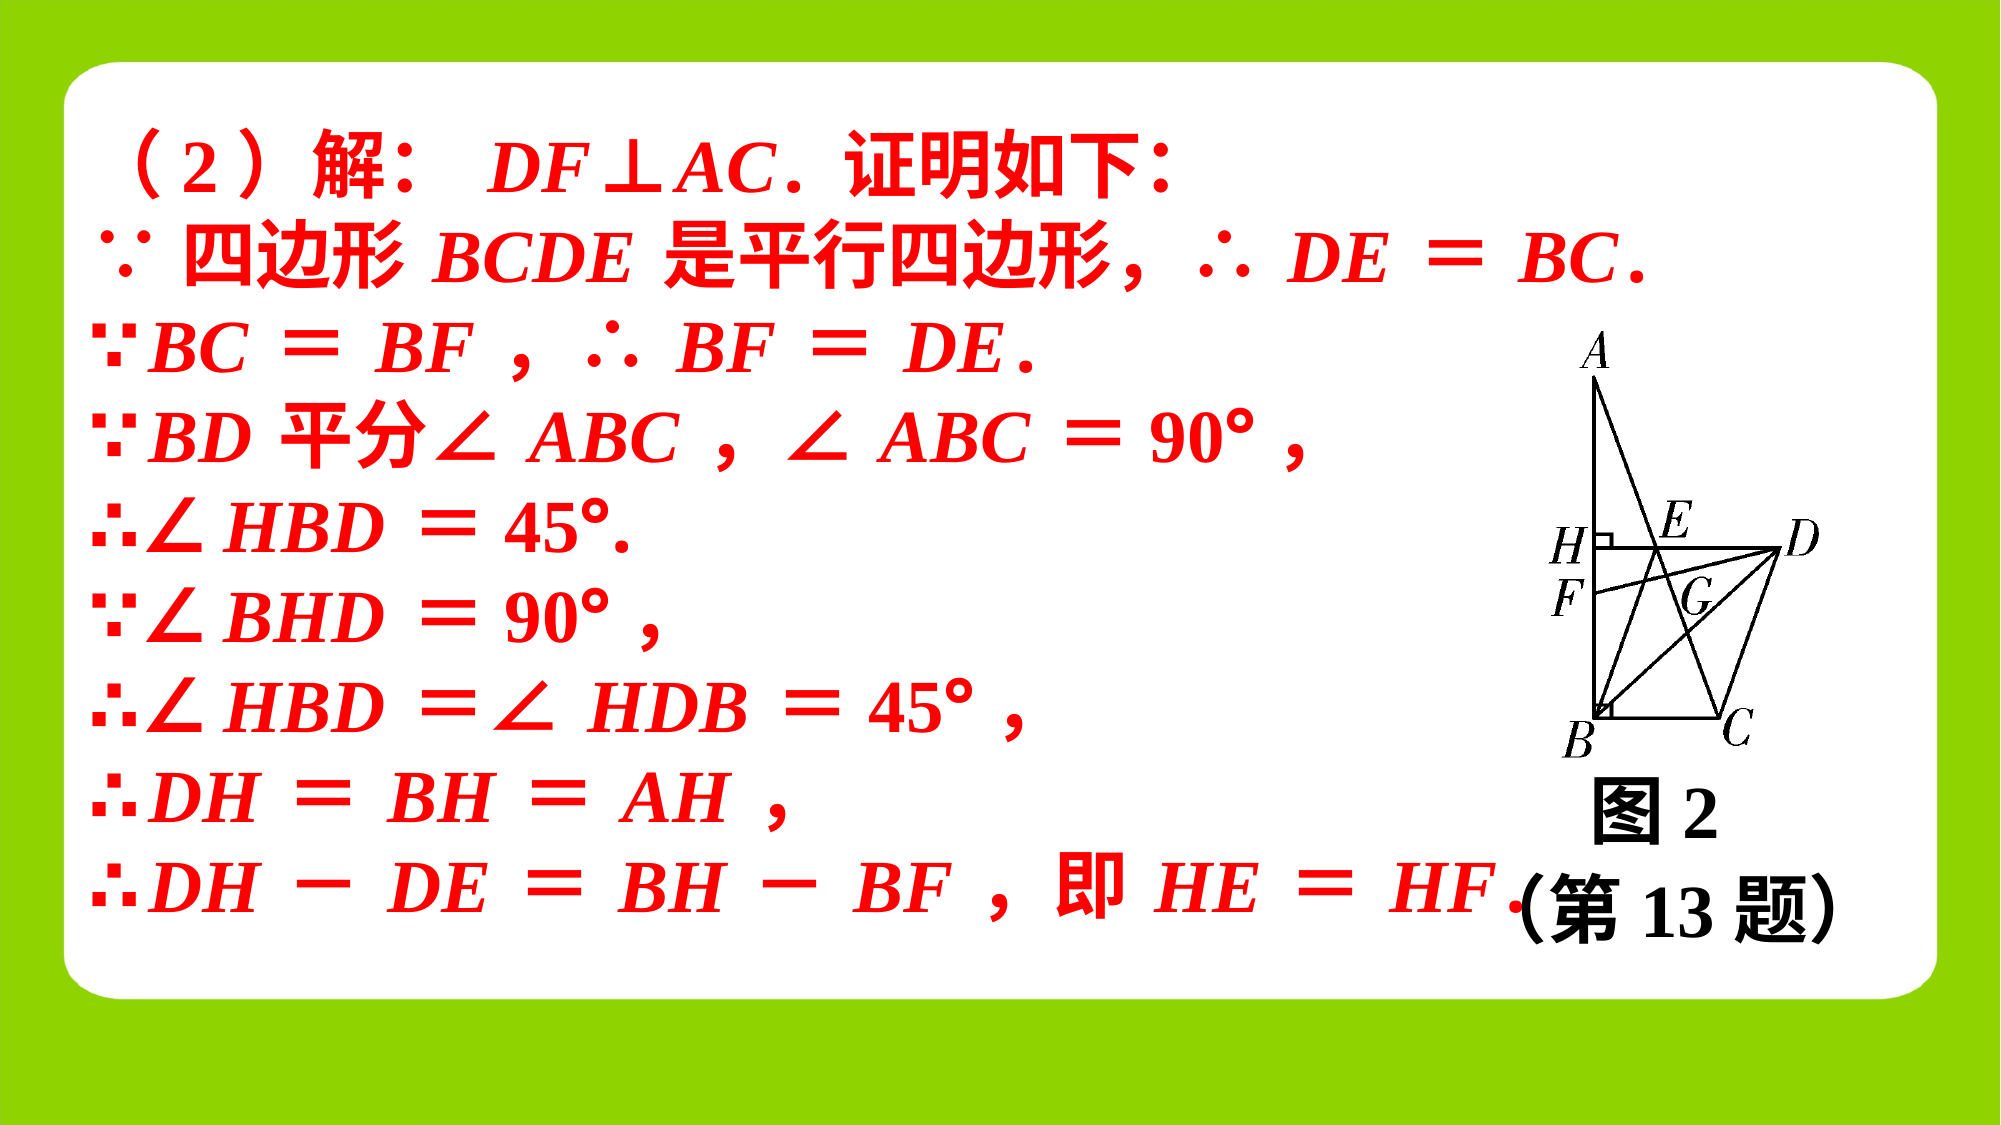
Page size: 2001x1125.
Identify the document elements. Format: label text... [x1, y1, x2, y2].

text_box （第13题） [1472, 862, 1853, 954]
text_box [1472, 331, 1819, 855]
picture [0, 0, 2001, 1125]
text_box （2）解：DF⊥AC. 证明如下： ∵四边形BCDE是平行四边形，∴DE＝BC. ∵BC＝BF，∴BF＝DE. ∵BD平分∠ABC，∠ABC＝90°， ∴∠HBD＝45°. ∵∠BHD＝90°， ∴∠HBD＝∠HDB＝45°， ∴DH＝BH＝AH， ∴DH－DE＝BH－BF，即HE＝HF. [88, 117, 1902, 953]
